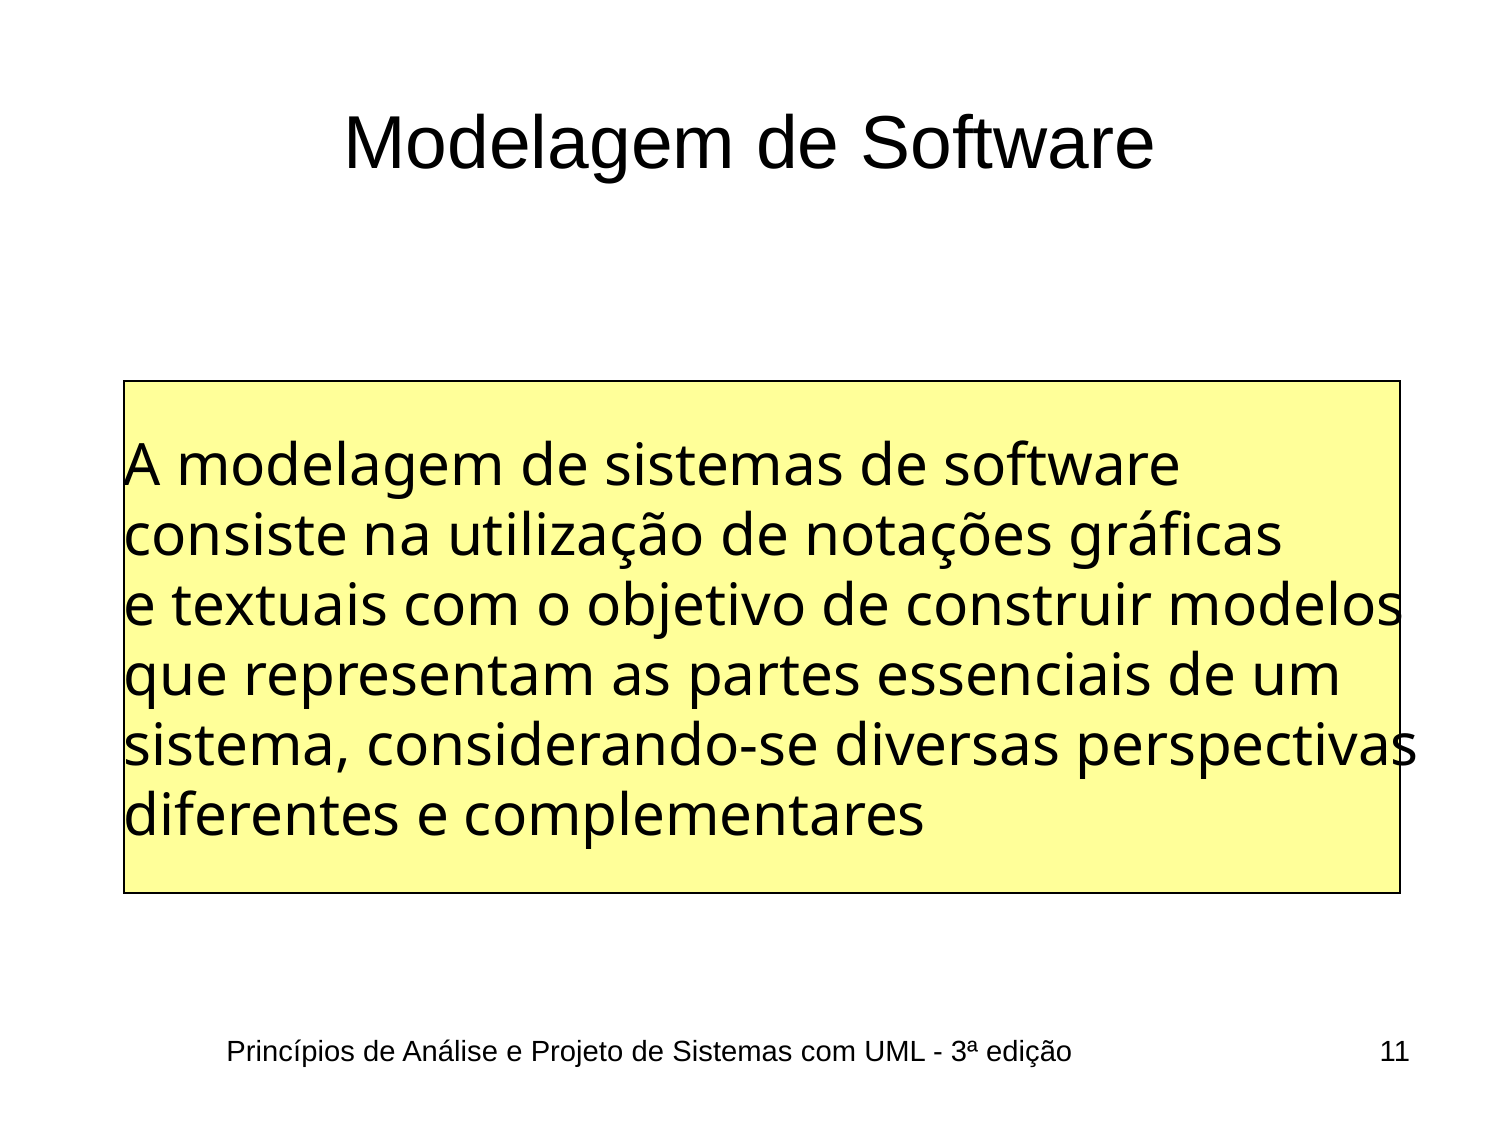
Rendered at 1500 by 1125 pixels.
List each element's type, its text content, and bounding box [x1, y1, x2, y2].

text_box [123, 380, 1400, 420]
slide_number 11 [1237, 1024, 1426, 1103]
title Modelagem de Software [74, 44, 1426, 233]
text_box A modelagem de sistemas de software consiste na utilização de notações gráficas e textuais com o objetivo de construir modelos que representam as partes essenciais de um sistema, considerando-se diversas perspectivas diferentes e complementares [108, 420, 1449, 855]
text_box [123, 855, 1400, 894]
footer Princípios de Análise e Projeto de Sistemas com UML - 3ª edição [74, 1024, 1226, 1103]
